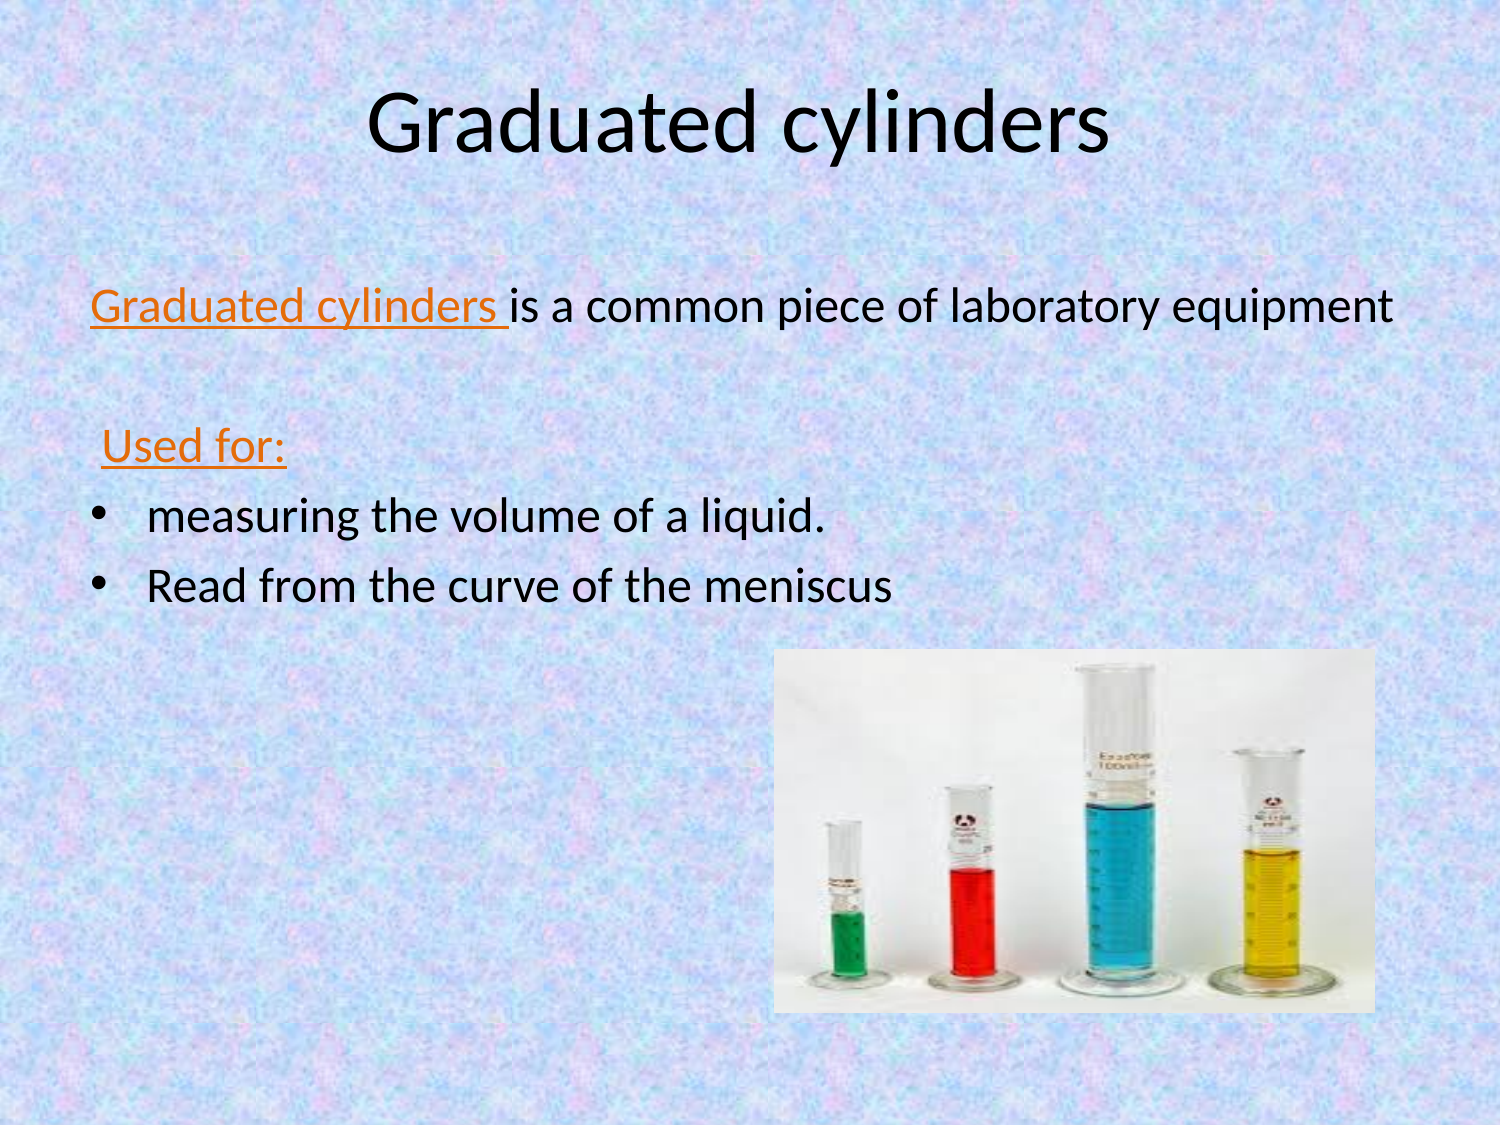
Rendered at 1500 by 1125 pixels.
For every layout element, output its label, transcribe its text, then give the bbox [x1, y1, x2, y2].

list Graduated cylinders is a common piece of laboratory equipment Used for: measuring the volume of a liquid. Read from the curve of the meniscus [75, 174, 1425, 1013]
title Graduated cylinders [75, 45, 1425, 174]
picture [0, 0, 1500, 1125]
